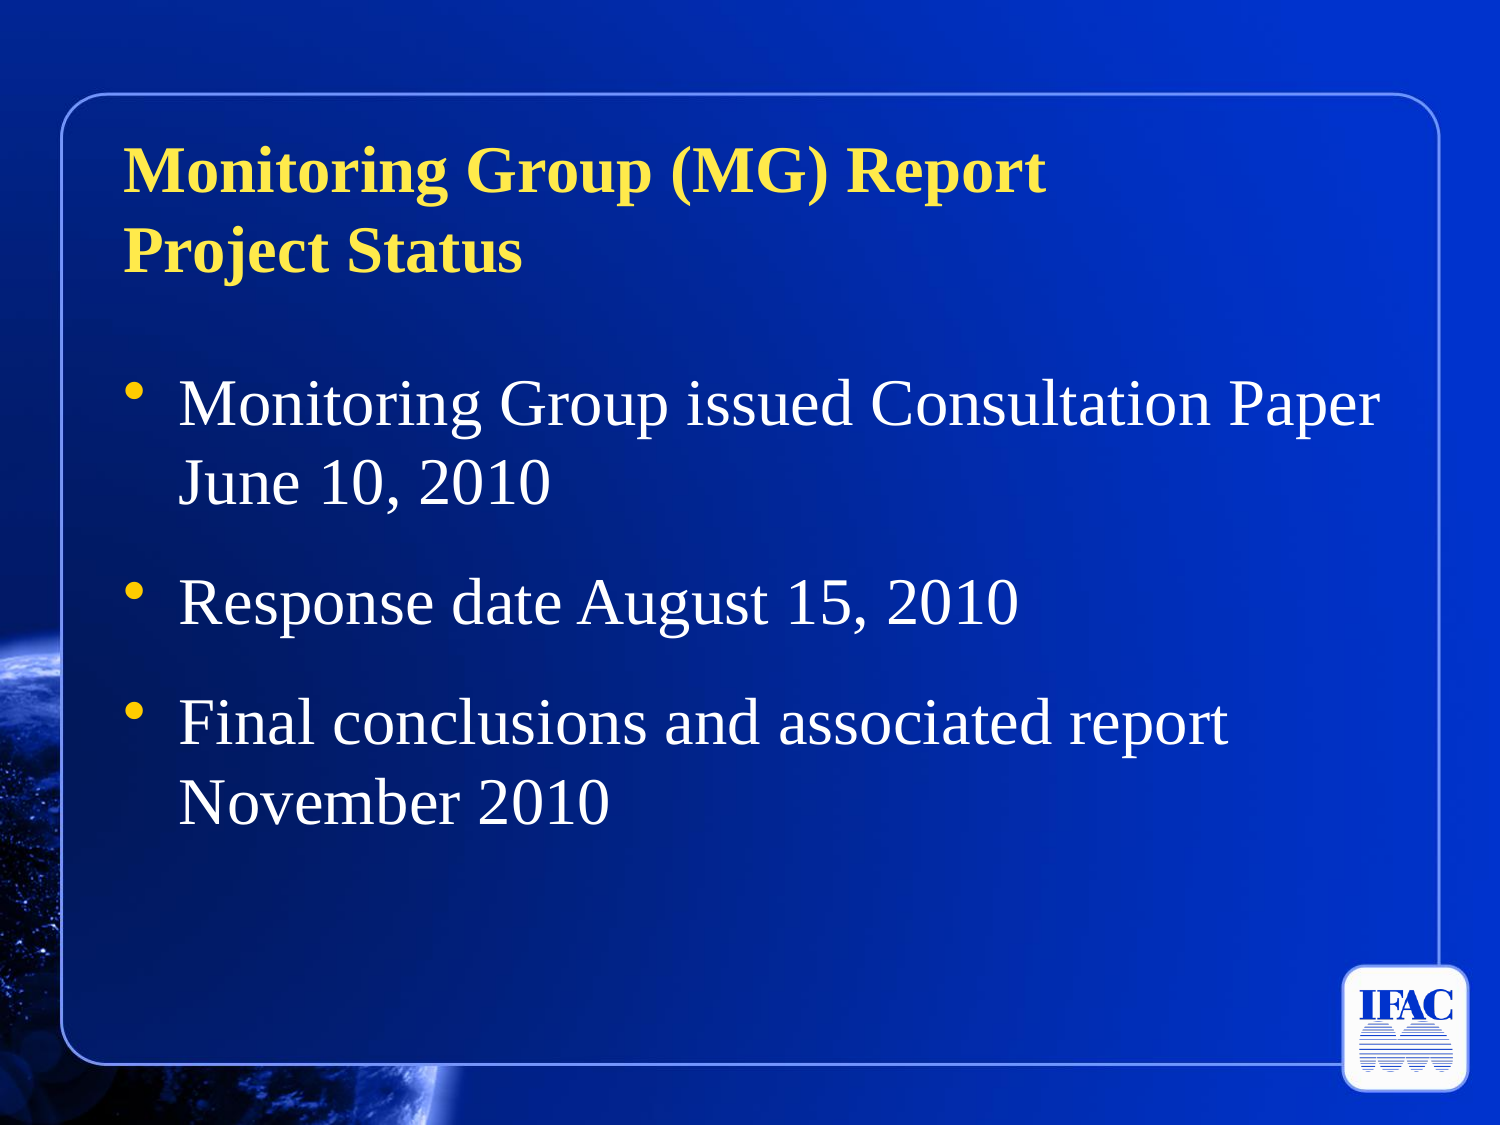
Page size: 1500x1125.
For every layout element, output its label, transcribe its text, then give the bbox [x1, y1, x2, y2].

picture [0, 0, 1500, 1125]
list Monitoring Group issued Consultation Paper June 10, 2010 Response date August 15, 2010 Final conclusions and associated report November 2010 [107, 277, 1411, 1048]
list Monitoring Group (MG) Report Project Status [107, 118, 1411, 277]
